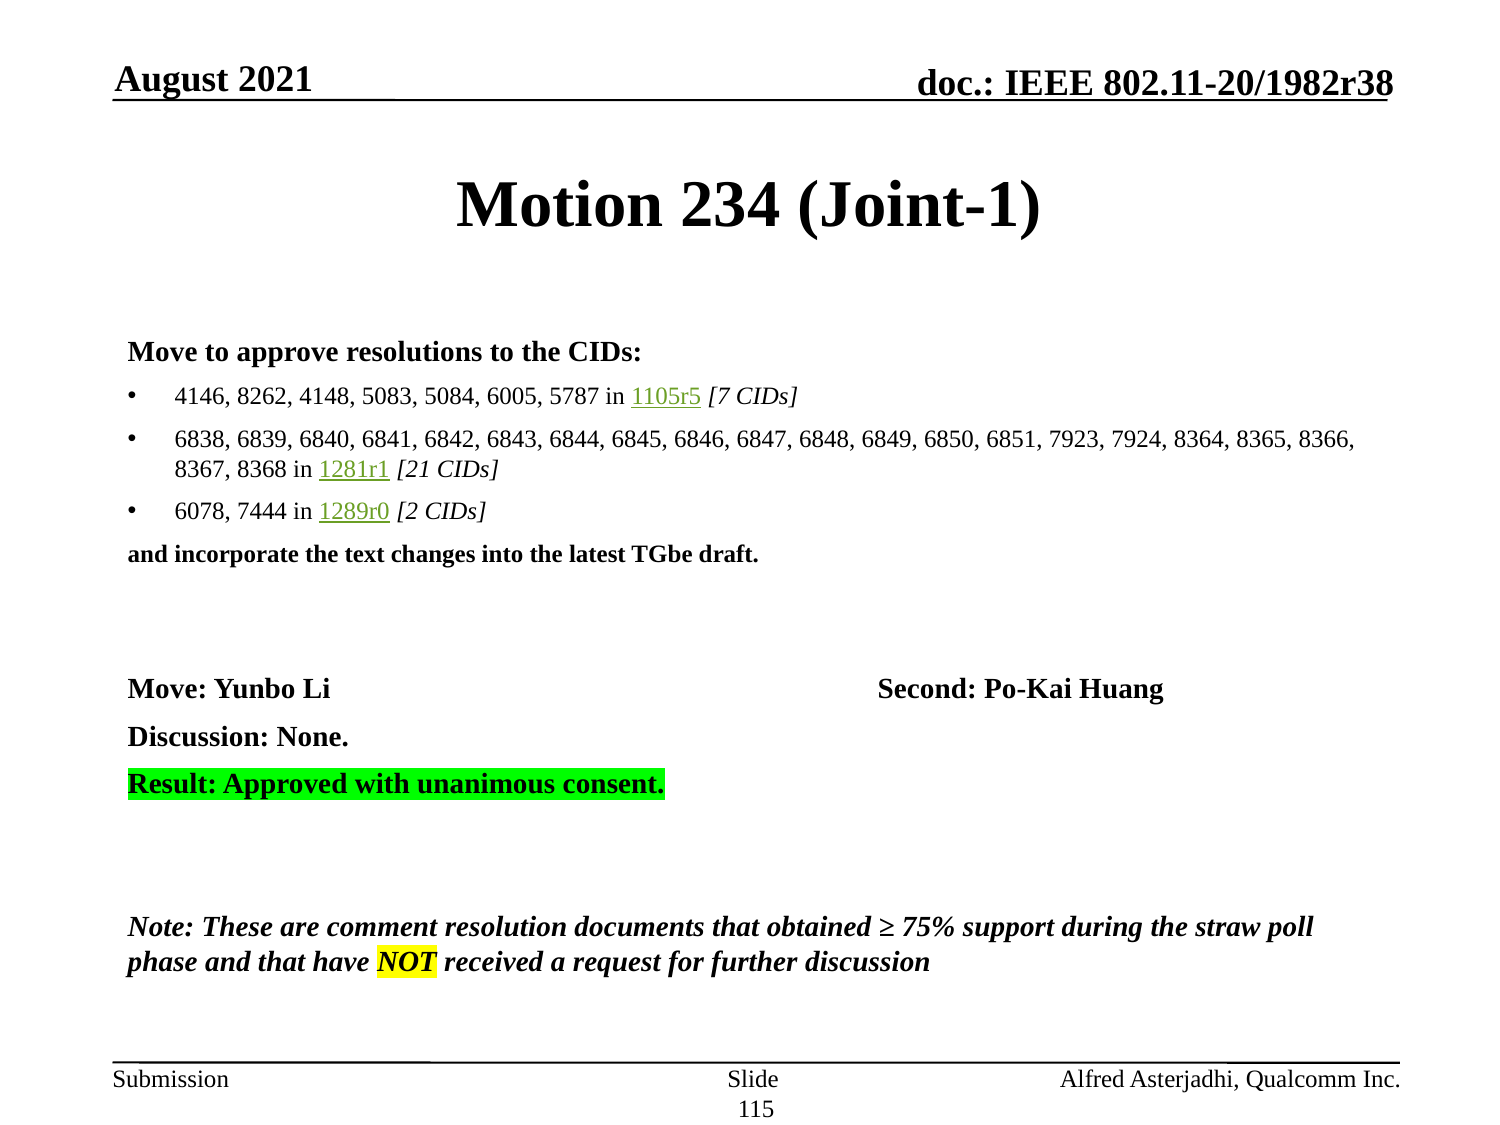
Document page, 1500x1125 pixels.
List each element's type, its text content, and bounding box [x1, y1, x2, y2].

footer Alfred Asterjadhi, Qualcomm Inc. [878, 1061, 1402, 1093]
list Move to approve resolutions to the CIDs: 4146, 8262, 4148, 5083, 5084, 6005, 5787 in 1105r5 [7 CIDs] 6838, 6839, 6840, 6841, 6842, 6843, 6844, 6845, 6846, 6847, 6848, 6849, 6850, 6851, 7923, 7924, 8364, 8365, 8366, 8367, 8368 in 1281r1 [21 CIDs] 6078, 7444 in 1289r0 [2 CIDs] and incorporate the text changes into the latest TGbe draft. Move: Yunbo Li Second: Po-Kai Huang Discussion: None. Result: Approved with unanimous consent. Note: These are comment resolution documents that obtained ≥ 75% support during the straw poll phase and that have NOT received a request for further discussion [112, 324, 1388, 1063]
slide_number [114, 54, 423, 100]
slide_number Slide 115 [712, 1061, 800, 1123]
title Motion 234 (Joint-1) [112, 112, 1388, 288]
